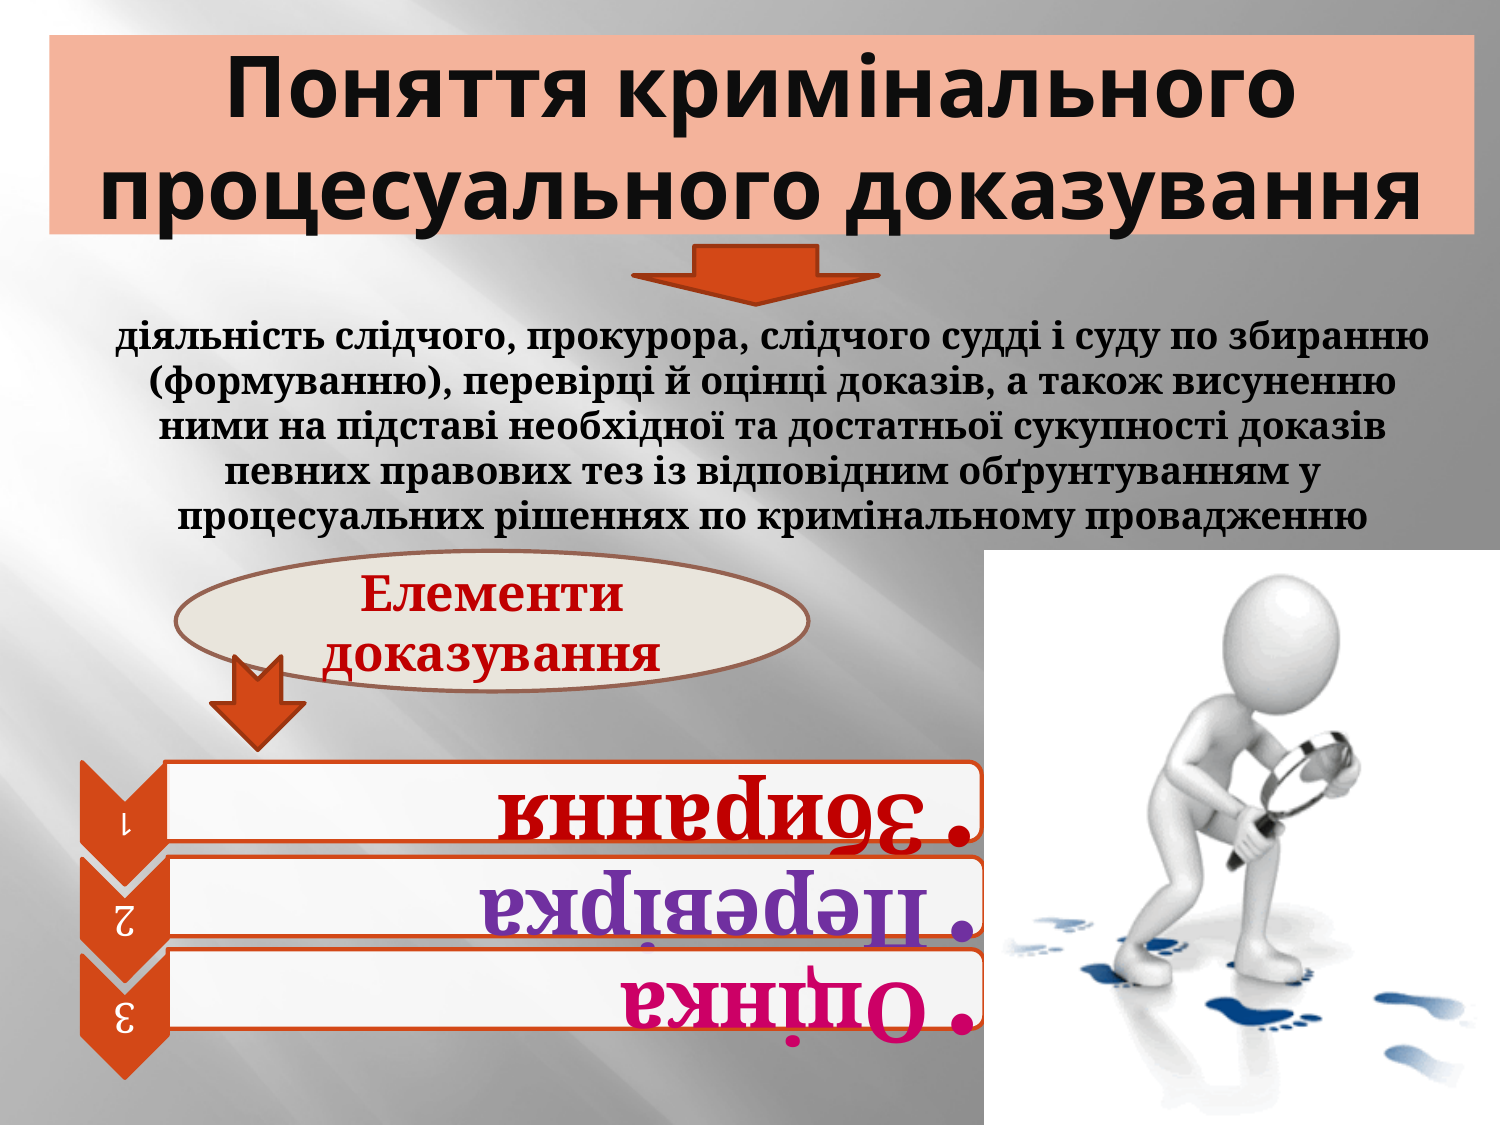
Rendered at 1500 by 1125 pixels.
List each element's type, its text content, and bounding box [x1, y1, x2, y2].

text_box Елементи доказування [173, 548, 811, 694]
picture [984, 550, 1500, 1125]
title Поняття кримінального процесуального доказування [49, 35, 1475, 235]
text_box [630, 243, 881, 307]
text_box [208, 654, 307, 753]
text_box діяльність слідчого, прокурора, слідчого судді і суду по збиранню (формуванню), перевірці й оцінці доказів, а також висуненню ними на підставі необхідної та достатньої сукупності доказів певних правових тез із відповідним обґрунтуванням у процесуальних рішеннях по кримінальному провадженню [81, 304, 1465, 590]
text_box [81, 761, 984, 1079]
